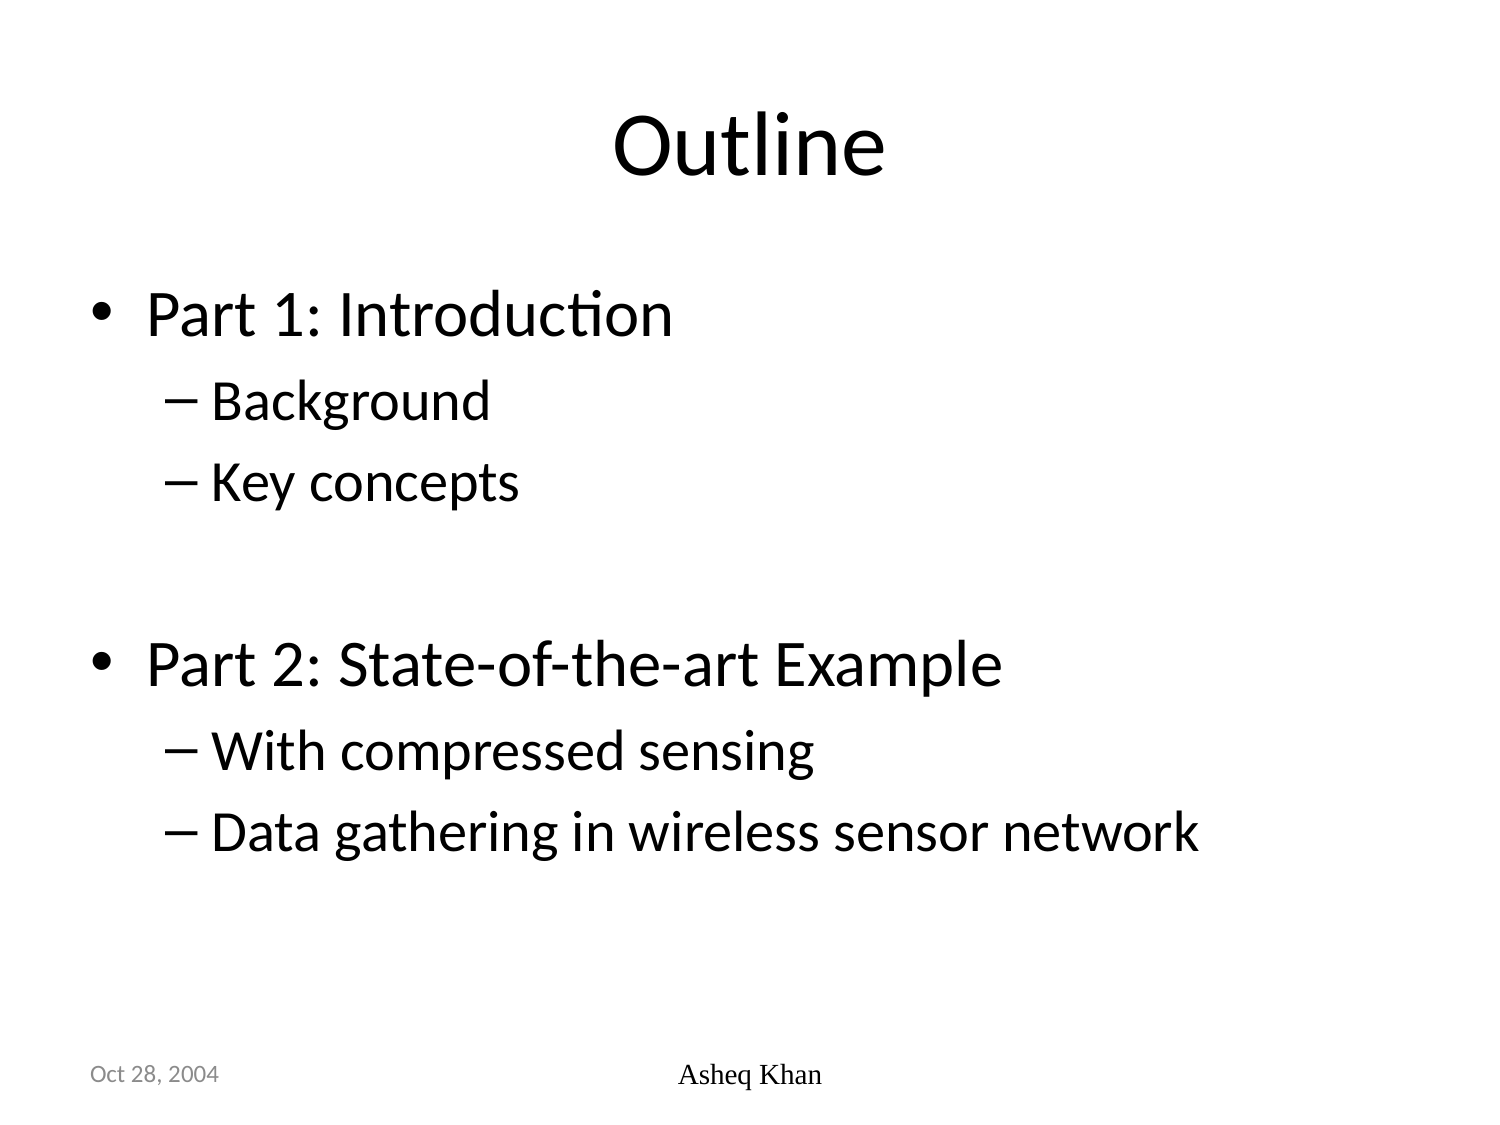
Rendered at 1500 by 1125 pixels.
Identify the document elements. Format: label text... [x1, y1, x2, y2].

footer Asheq Khan [512, 1042, 988, 1103]
list Part 1: Introduction Background Key concepts Part 2: State-of-the-art Example With compressed sensing Data gathering in wireless sensor network [75, 262, 1425, 1005]
title Outline [75, 45, 1425, 233]
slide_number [75, 1042, 425, 1103]
